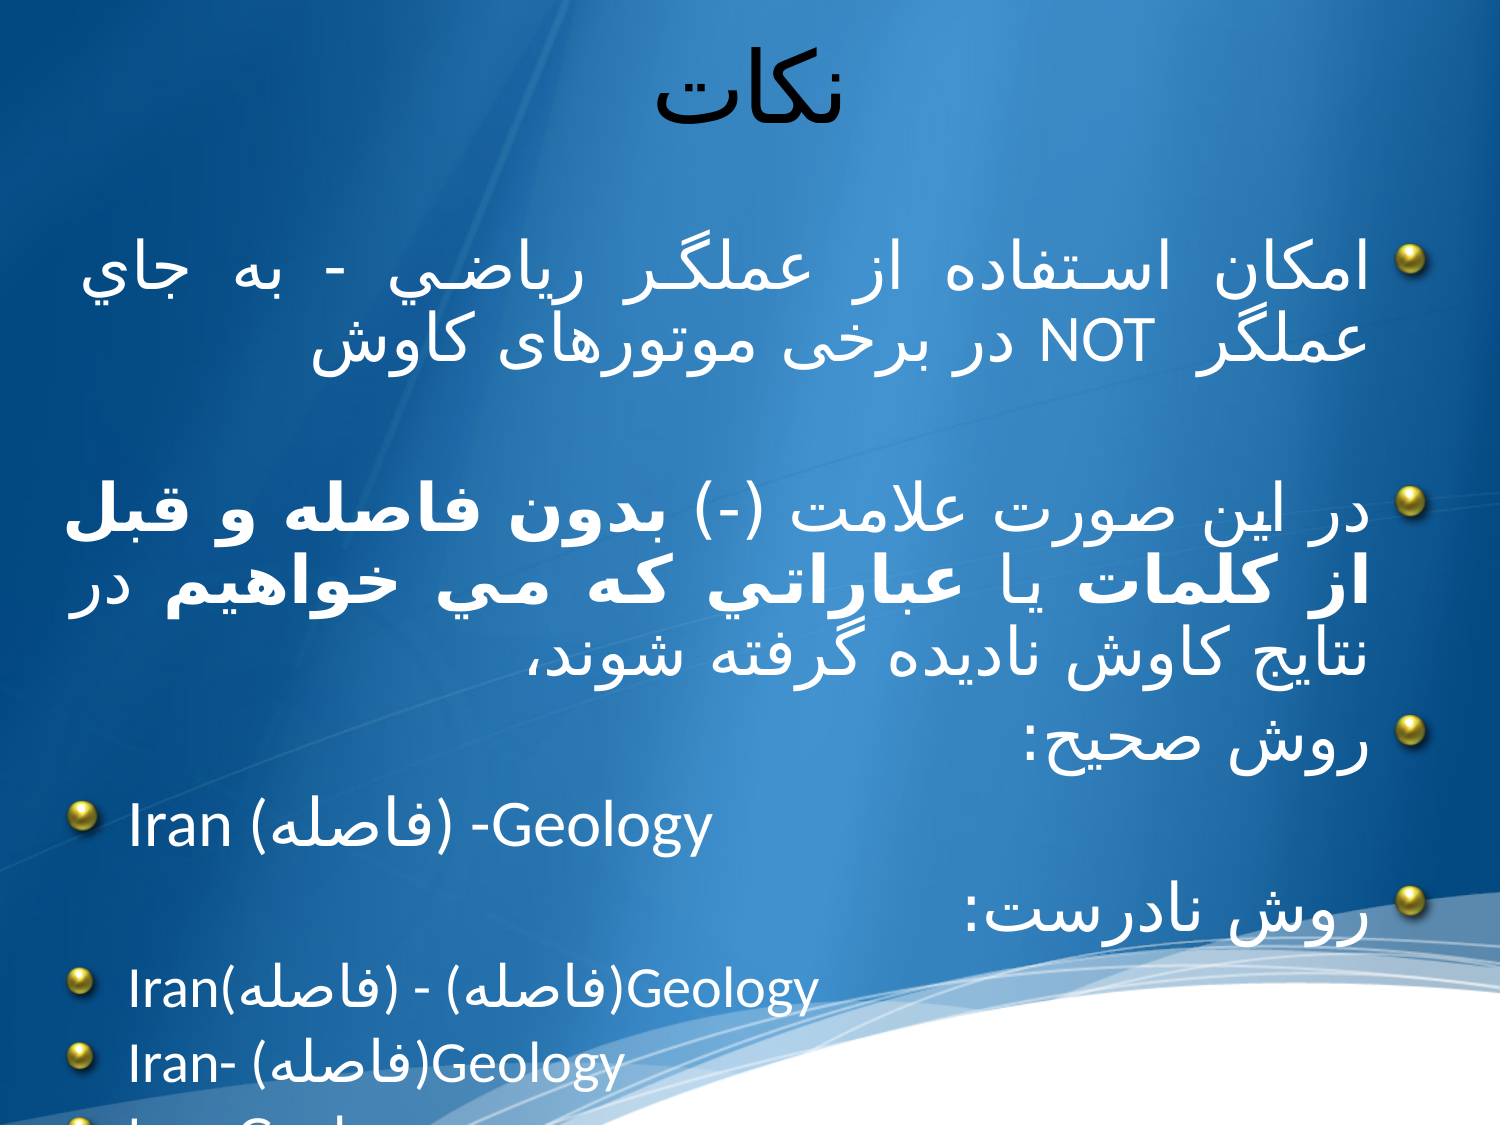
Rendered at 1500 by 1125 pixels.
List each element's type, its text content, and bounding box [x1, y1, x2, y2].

title نکات [62, 37, 1438, 150]
picture [0, 0, 1500, 1125]
list امکان استفاده از عملگر رياضي - به جاي عملگر NOT در برخی موتورهای کاوش در این صورت علامت (-) بدون فاصله و قبل از کلمات يا عباراتي که مي خواهيم در نتايج کاوش ناديده گرفته شوند، روش صحیح: Iran (فاصله) -Geology روش نادرست: Iran(فاصله) - (فاصله)Geology Iran- (فاصله)Geology Iran-Geology [62, 231, 1438, 1125]
